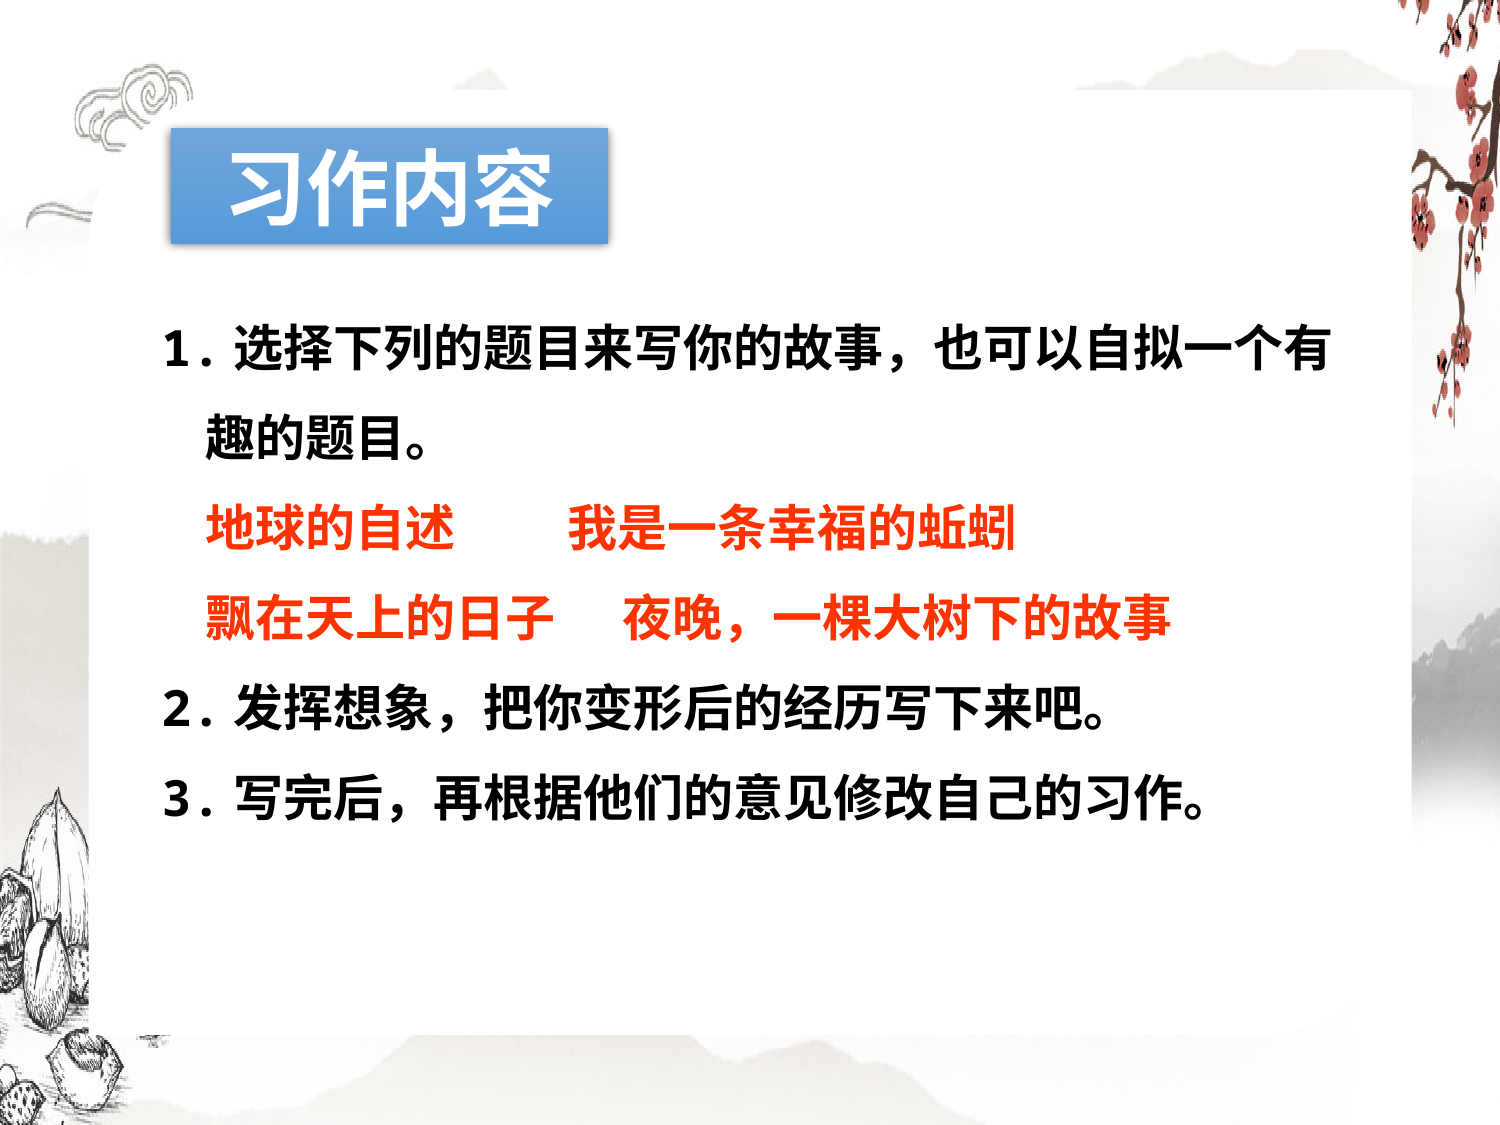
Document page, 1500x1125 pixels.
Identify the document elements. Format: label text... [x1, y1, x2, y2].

text_box 习作内容 [171, 128, 609, 244]
picture [0, 0, 1500, 1125]
text_box 1.选择下列的题目来写你的故事，也可以自拟一个有趣的题目。 地球的自述 我是一条幸福的蚯蚓 飘在天上的日子 夜晚，一棵大树下的故事 2.发挥想象，把你变形后的经历写下来吧。 3.写完后，再根据他们的意见修改自己的习作。 [146, 278, 1353, 834]
text_box [87, 89, 1413, 1036]
